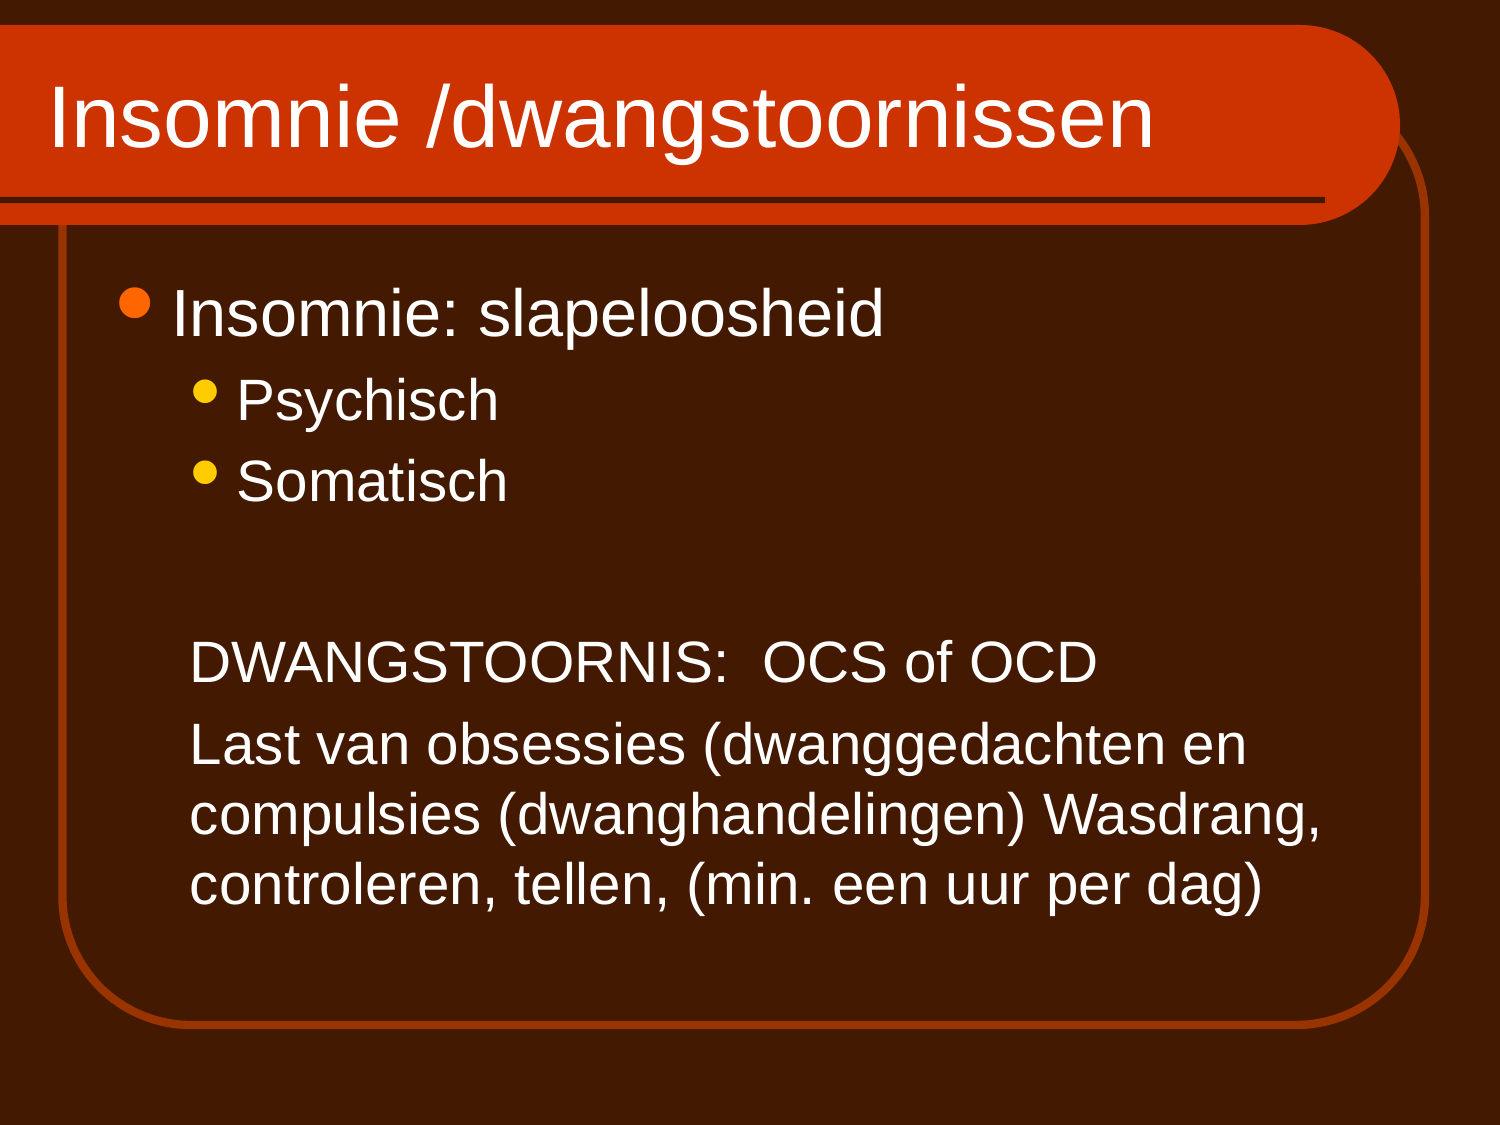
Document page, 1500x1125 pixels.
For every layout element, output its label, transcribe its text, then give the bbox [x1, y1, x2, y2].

title Insomnie /dwangstoornissen [32, 37, 1347, 188]
list Insomnie: slapeloosheid Psychisch Somatisch DWANGSTOORNIS: OCS of OCD Last van obsessies (dwanggedachten en compulsies (dwanghandelingen) Wasdrang, controleren, tellen, (min. een uur per dag) [99, 262, 1400, 988]
